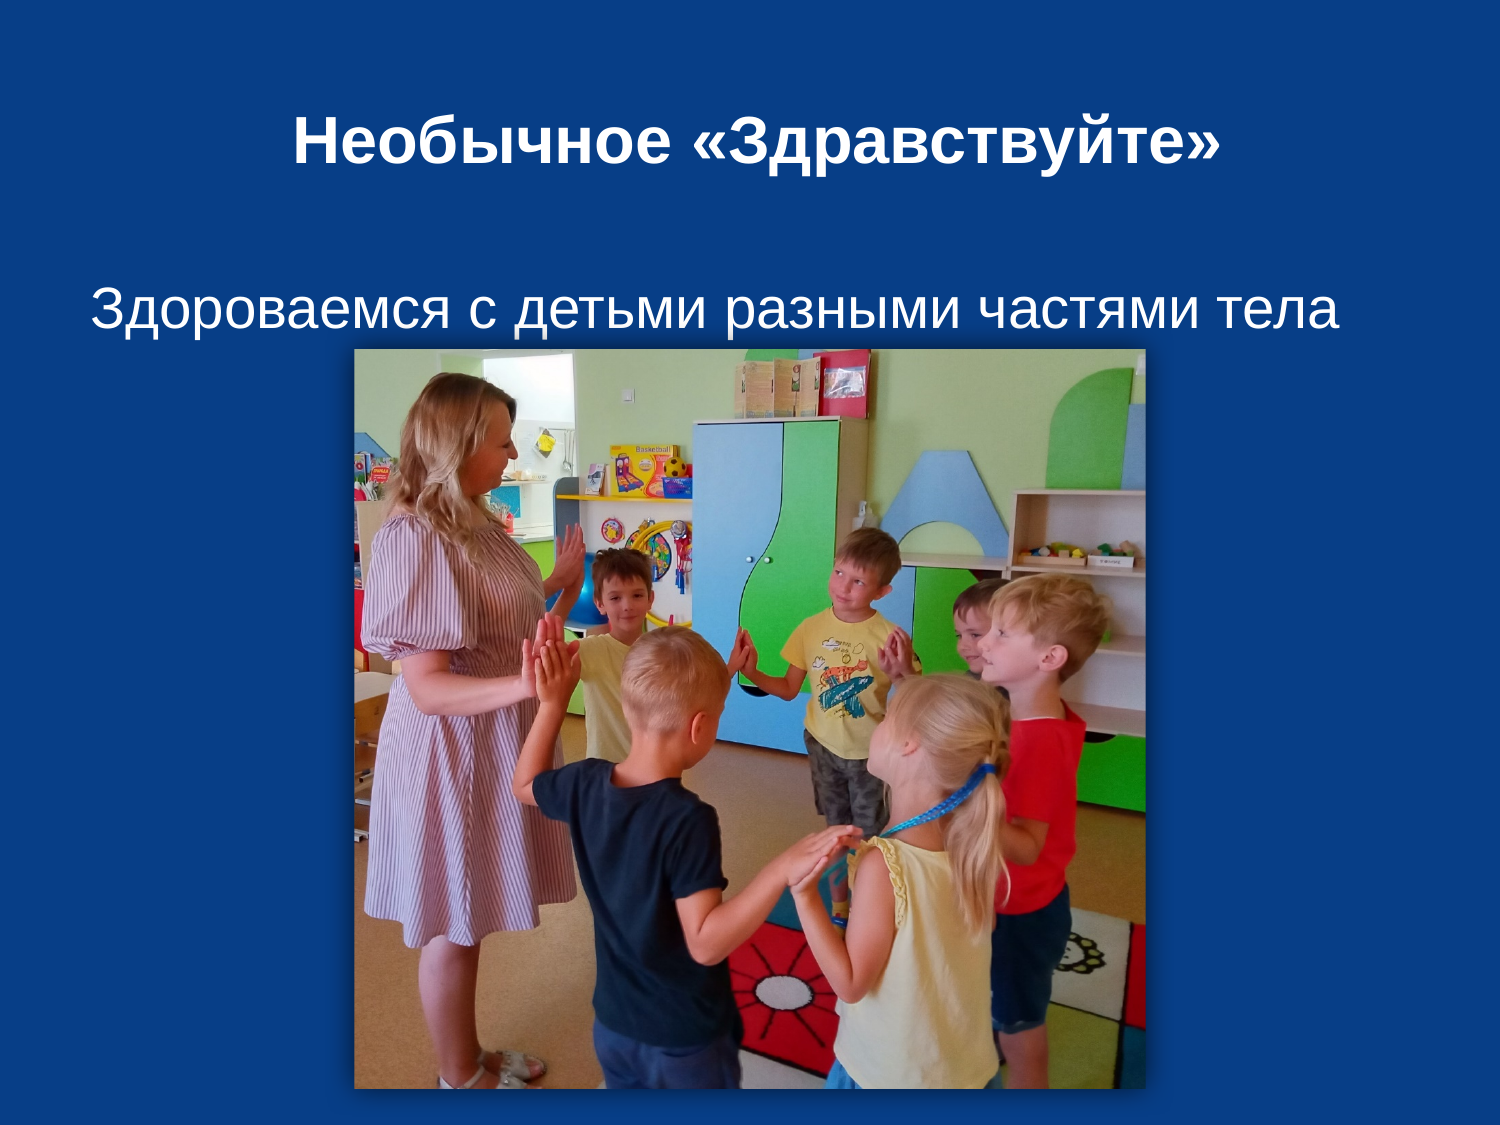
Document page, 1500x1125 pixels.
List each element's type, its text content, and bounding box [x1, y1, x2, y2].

list Здороваемся с детьми разными частями тела [75, 262, 1425, 1005]
picture [354, 349, 1146, 1090]
title Необычное «Здравствуйте» [82, 42, 1433, 231]
